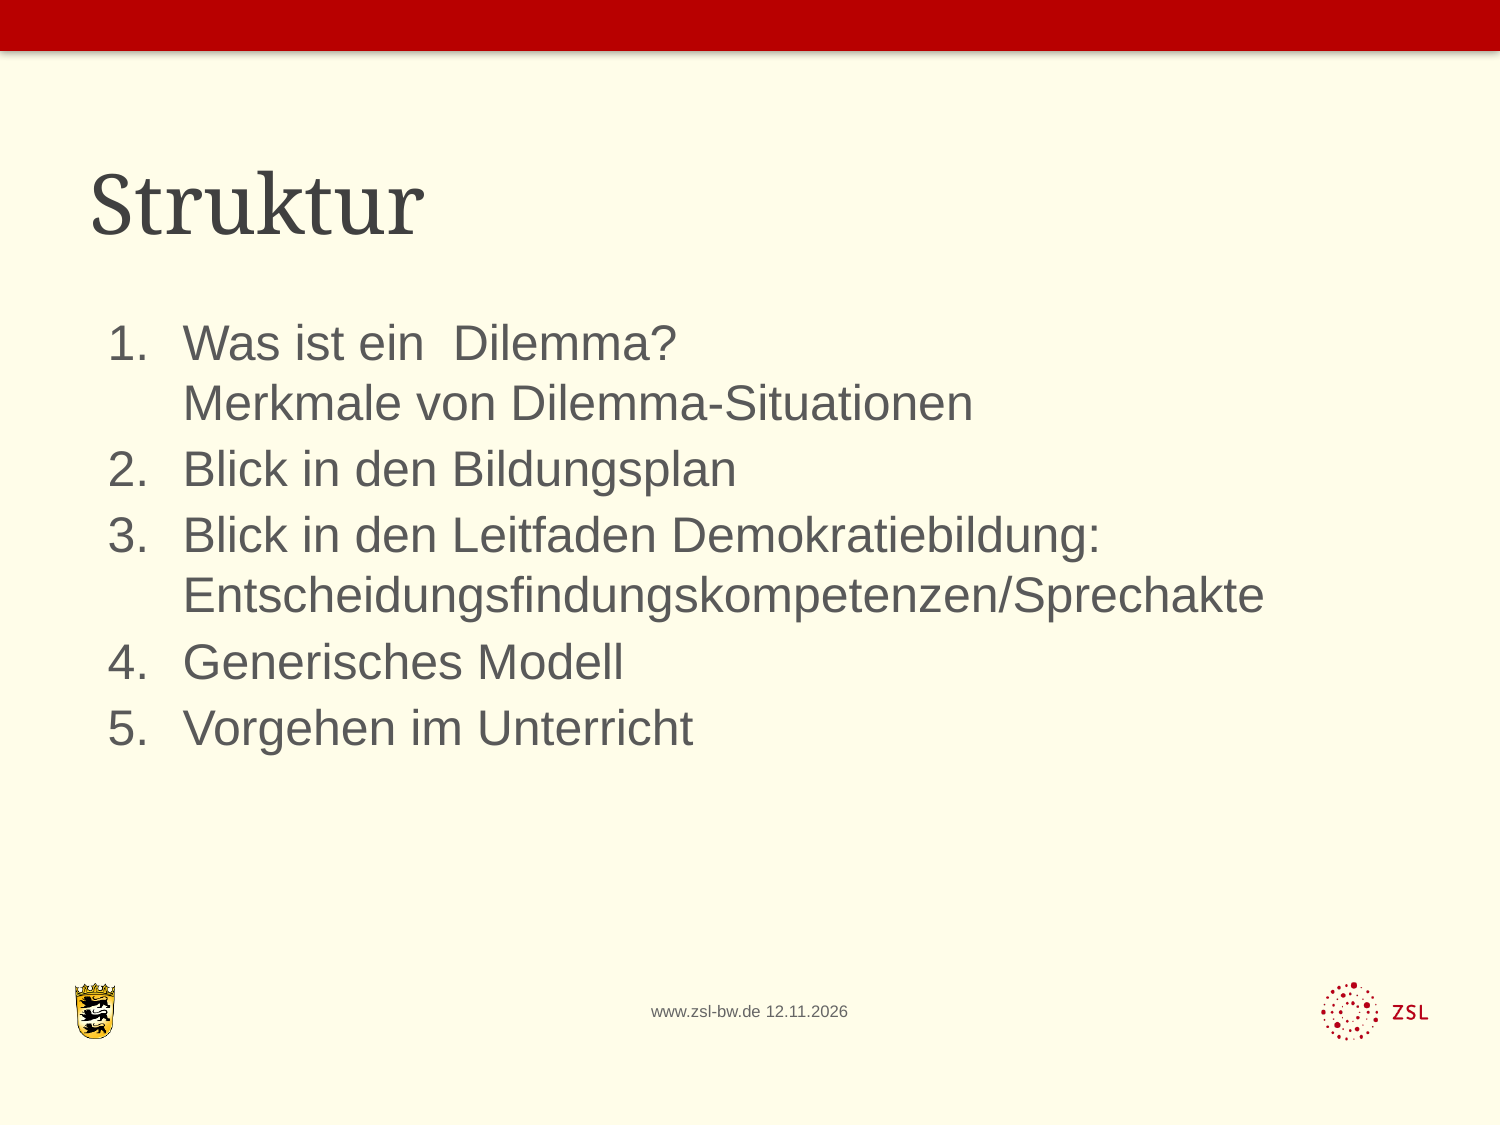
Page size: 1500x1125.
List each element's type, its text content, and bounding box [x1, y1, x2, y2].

list Was ist ein Dilemma? Merkmale von Dilemma-Situationen Blick in den Bildungsplan Blick in den Leitfaden Demokratiebildung: Entscheidungsfindungskompetenzen/Sprechakte Generisches Modell Vorgehen im Unterricht [75, 302, 1425, 965]
picture [73, 981, 117, 1041]
picture [1320, 981, 1429, 1041]
title Struktur [75, 113, 1425, 289]
